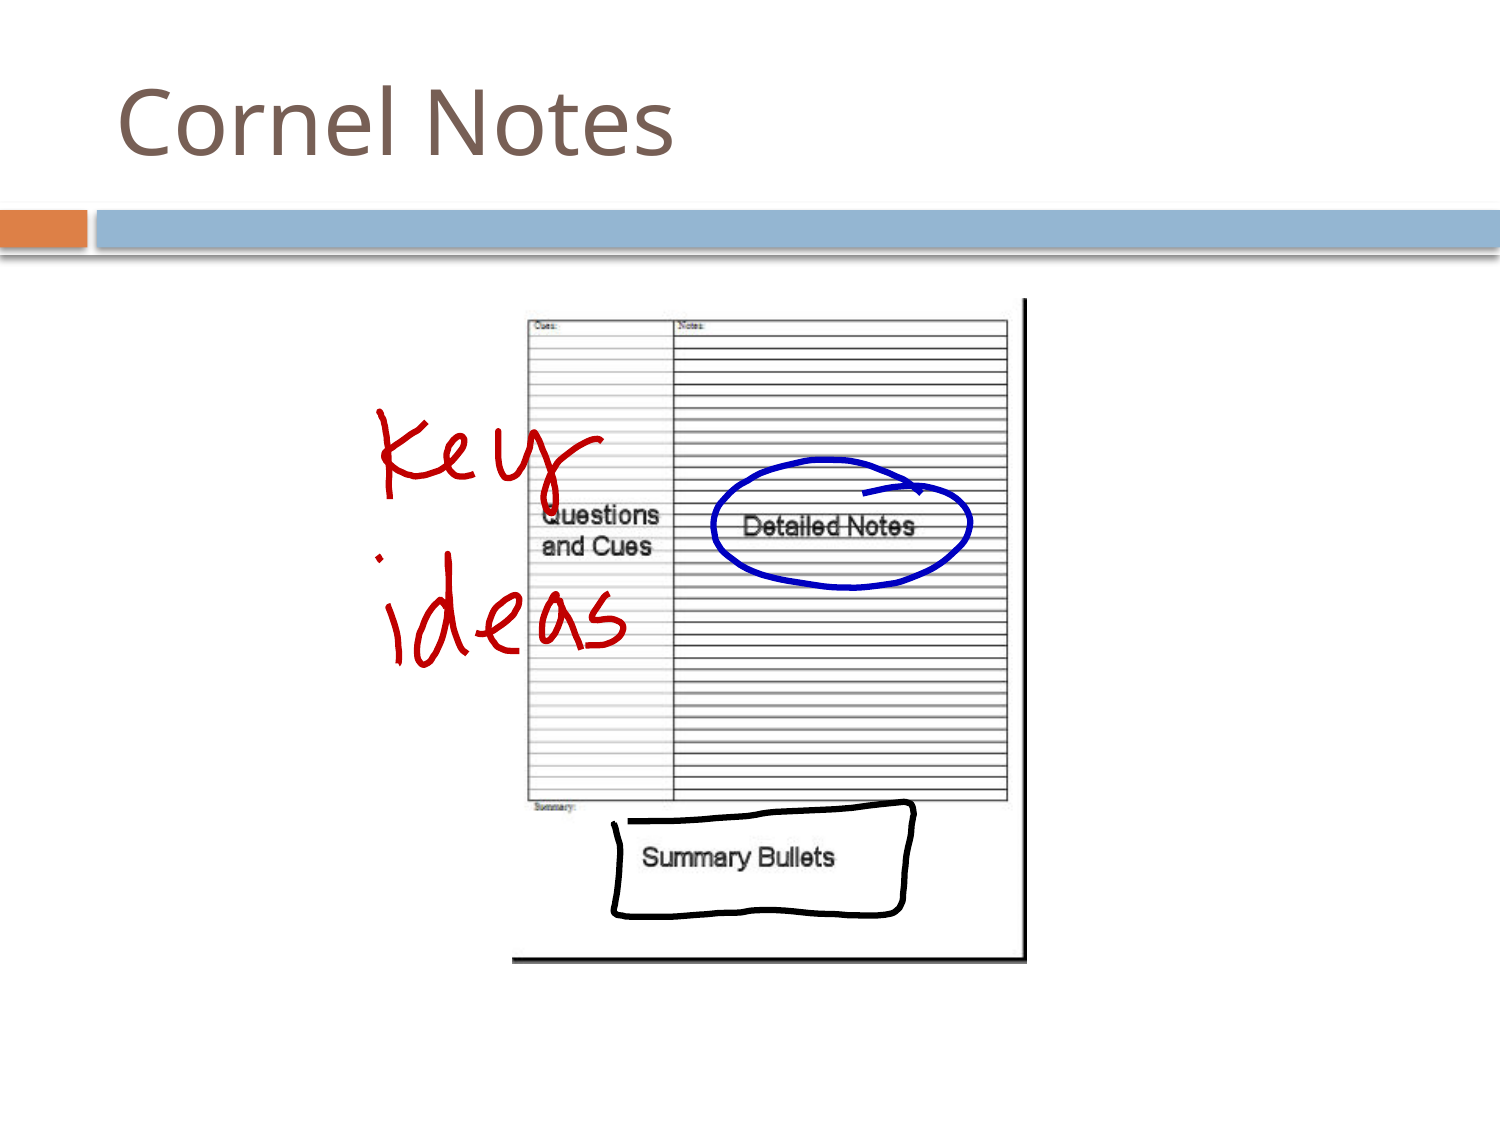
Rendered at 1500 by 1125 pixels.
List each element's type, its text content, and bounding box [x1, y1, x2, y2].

text_box [416, 553, 468, 666]
text_box [497, 430, 506, 479]
text_box [385, 462, 391, 500]
text_box [387, 605, 400, 665]
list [511, 298, 1027, 965]
title Cornel Notes [100, 37, 1438, 200]
text_box [376, 554, 383, 562]
text_box [383, 421, 475, 478]
text_box [475, 598, 506, 652]
text_box [378, 410, 389, 451]
